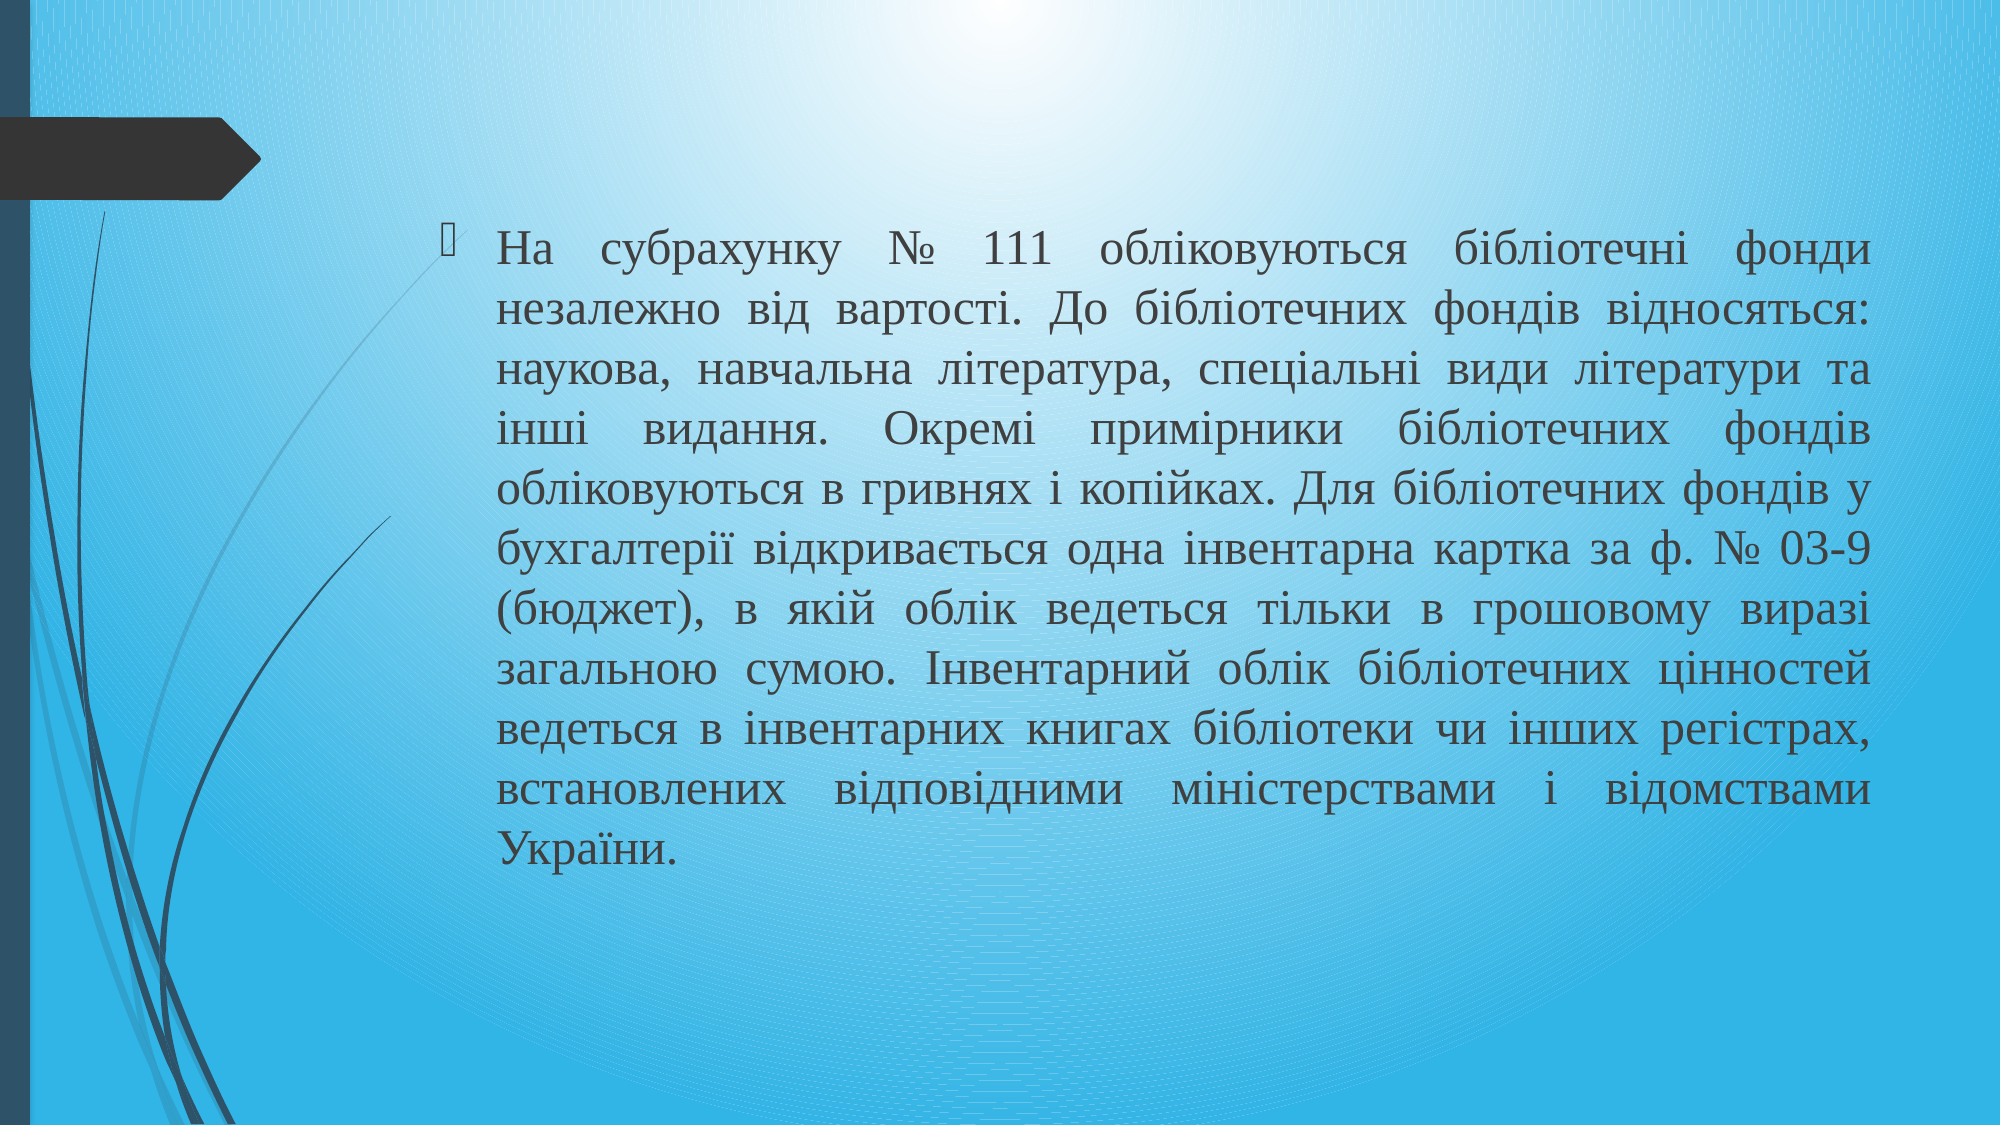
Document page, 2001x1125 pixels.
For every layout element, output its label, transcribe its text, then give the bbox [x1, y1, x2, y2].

list На субрахунку № 111 обліковуються бібліотечні фонди незалежно від вартості. До бібліотечних фондів відносяться: наукова, навчальна література, спеціальні види літератури та інші видання. Окремі примірники бібліотечних фондів обліковуються в гривнях і копійках. Для бібліотечних фондів у бухгалтерії відкривається одна інвентарна картка за ф. № 03-9 (бюджет), в якій облік ведеться тільки в грошовому виразі загальною сумою. Інвентарний облік бібліотечних цінностей ведеться в інвентарних книгах бібліотеки чи інших регістрах, встановлених відповідними міністерствами і відомствами України. [424, 207, 1888, 828]
